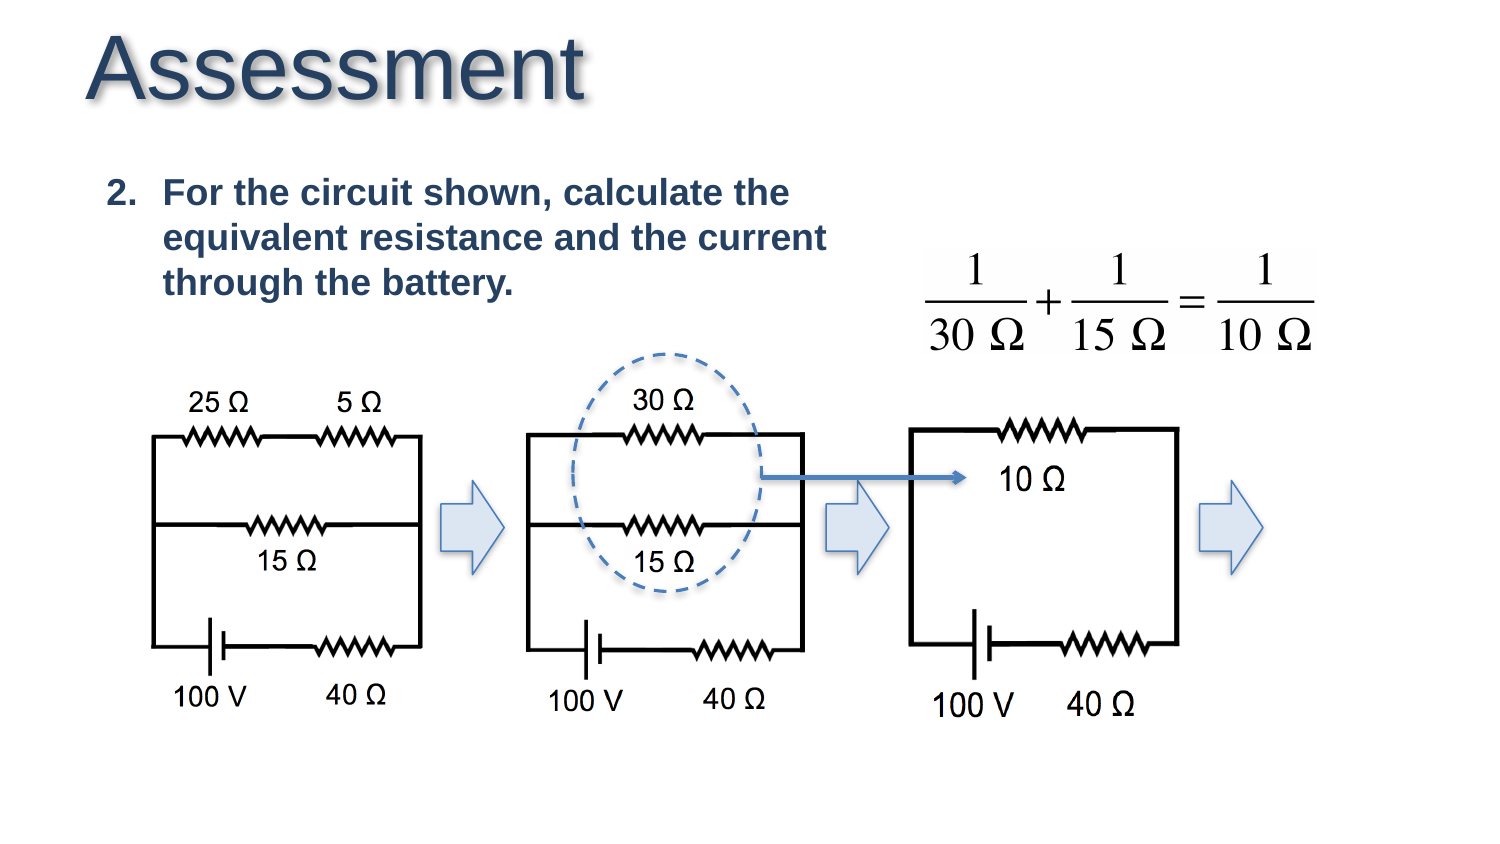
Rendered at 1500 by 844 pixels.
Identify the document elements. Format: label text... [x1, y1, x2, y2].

picture [922, 247, 1316, 355]
text_box [440, 479, 505, 576]
title Assessment [70, 0, 728, 206]
text_box [51, 136, 1404, 750]
text_box For the circuit shown, calculate the equivalent resistance and the current through the battery. [91, 160, 856, 311]
text_box [607, 353, 726, 380]
picture [136, 382, 433, 714]
picture [885, 406, 1200, 726]
picture [511, 381, 814, 717]
text_box [825, 487, 880, 576]
text_box [1206, 479, 1264, 576]
